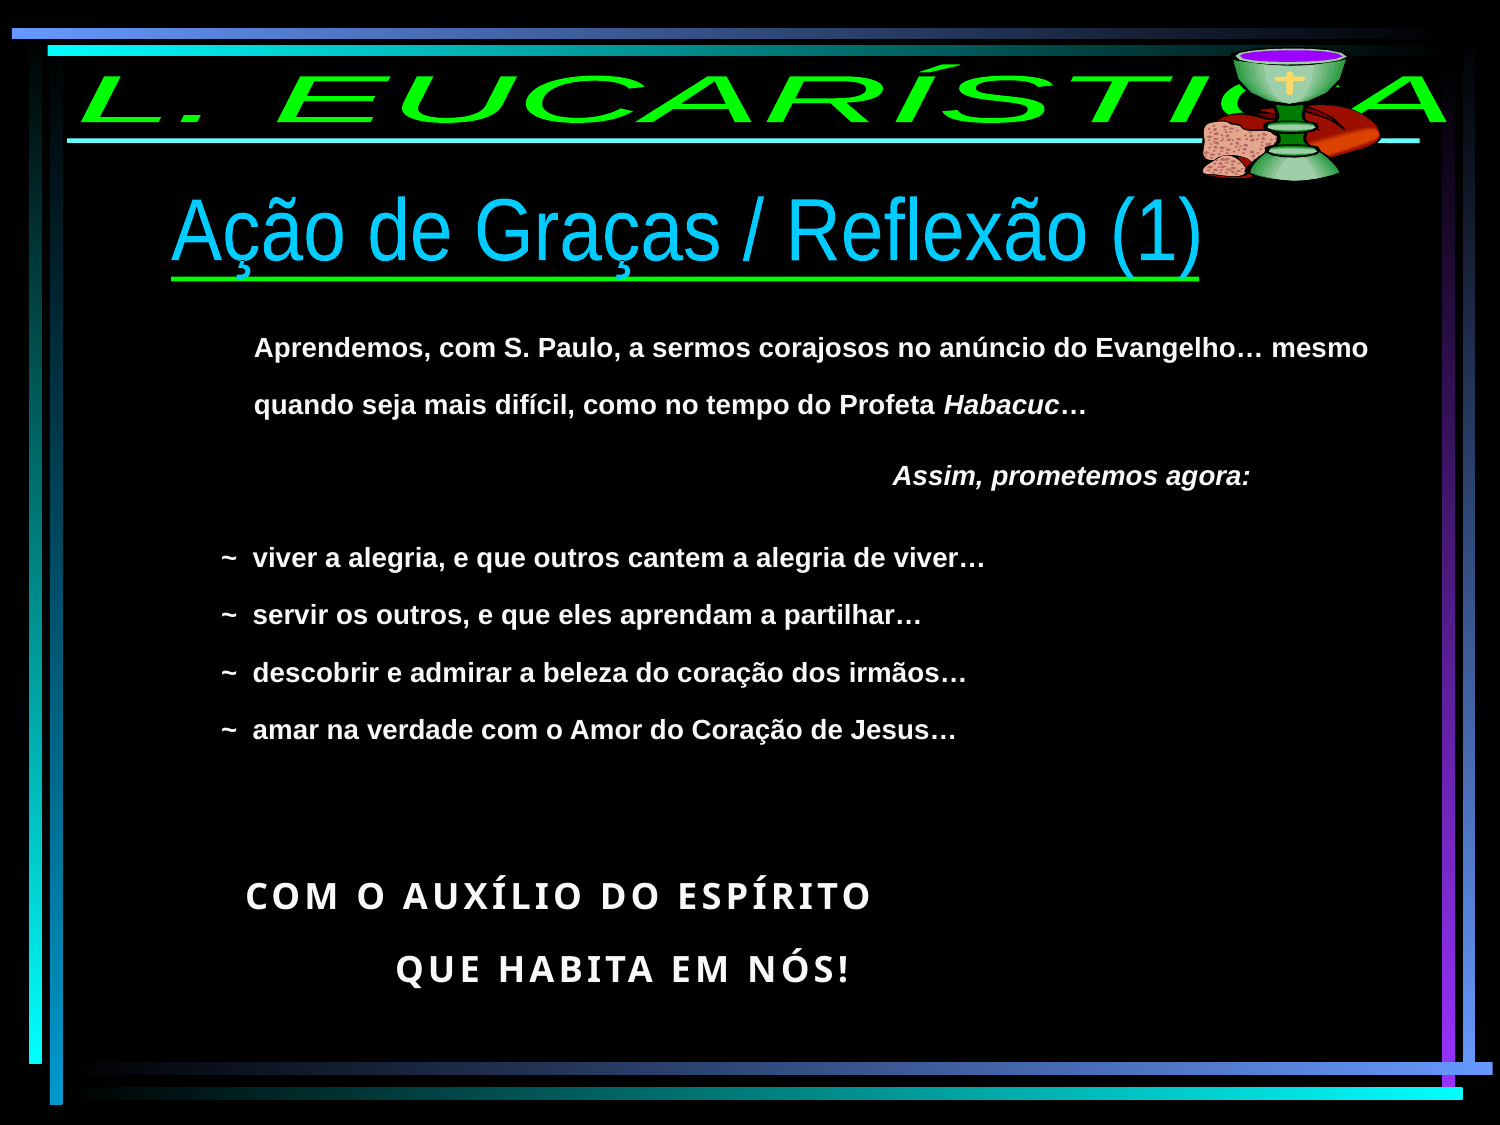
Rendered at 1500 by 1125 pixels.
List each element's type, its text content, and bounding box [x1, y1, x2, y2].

text_box COM O AUXÍLIO DO ESPÍRITO QUE HABITA EM NÓS! [230, 860, 1317, 1022]
text_box Aprendemos, com S. Paulo, a sermos corajosos no anúncio do Evangelho… mesmo quando seja mais difícil, como no tempo do Profeta Habacuc… Assim, prometemos agora: ~ viver a alegria, e que outros cantem a alegria de viver… ~ servir os outros, e que eles aprendam a partilhar… ~ descobrir e admirar a beleza do coração dos irmãos… ~ amar na verdade com o Amor do Coração de Jesus… [92, 316, 1459, 772]
picture [1198, 40, 1388, 185]
